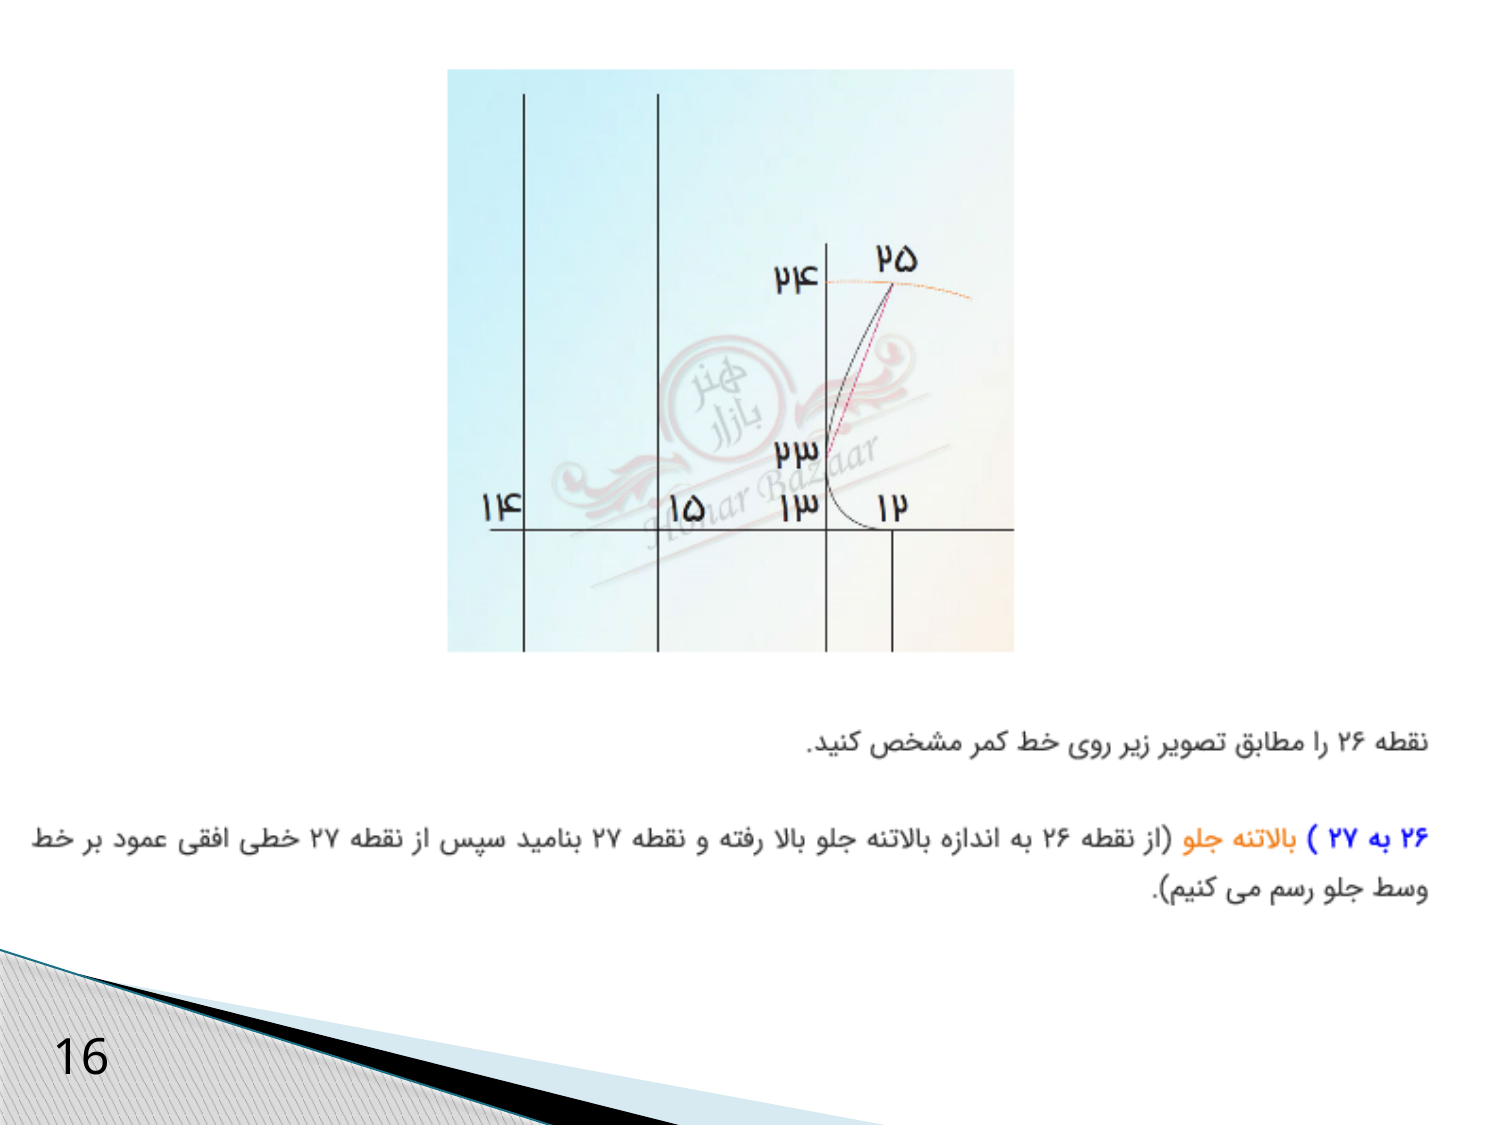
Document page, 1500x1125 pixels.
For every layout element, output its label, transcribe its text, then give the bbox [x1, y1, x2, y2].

text_box 16 [37, 1017, 138, 1093]
picture [4, 49, 1500, 923]
